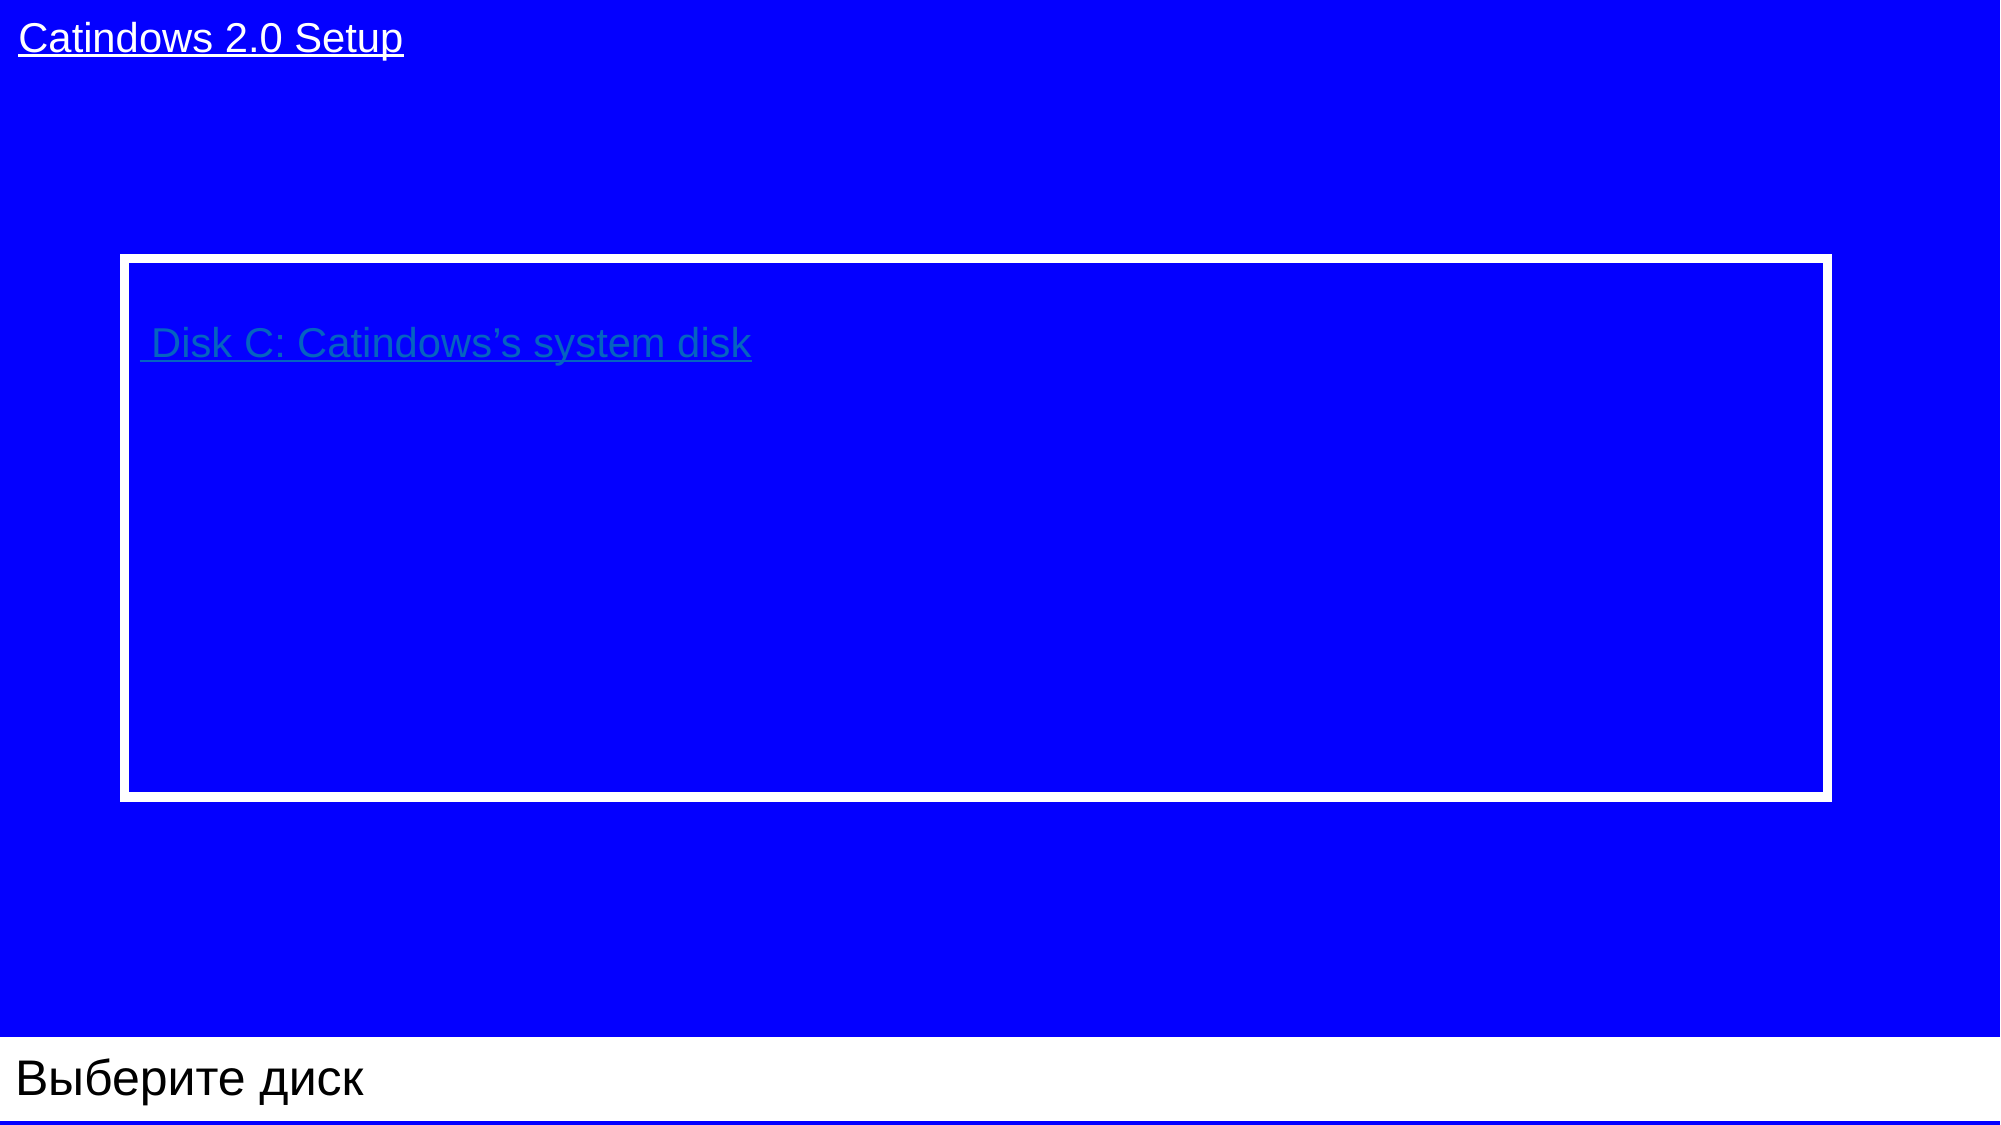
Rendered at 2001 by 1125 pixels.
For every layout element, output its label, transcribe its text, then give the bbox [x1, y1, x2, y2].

text_box Disk C: Catindows’s system disk [124, 257, 1828, 798]
text_box Выберите диск [0, 1037, 2000, 1121]
text_box Catindows 2.0 Setup [3, 2, 527, 68]
